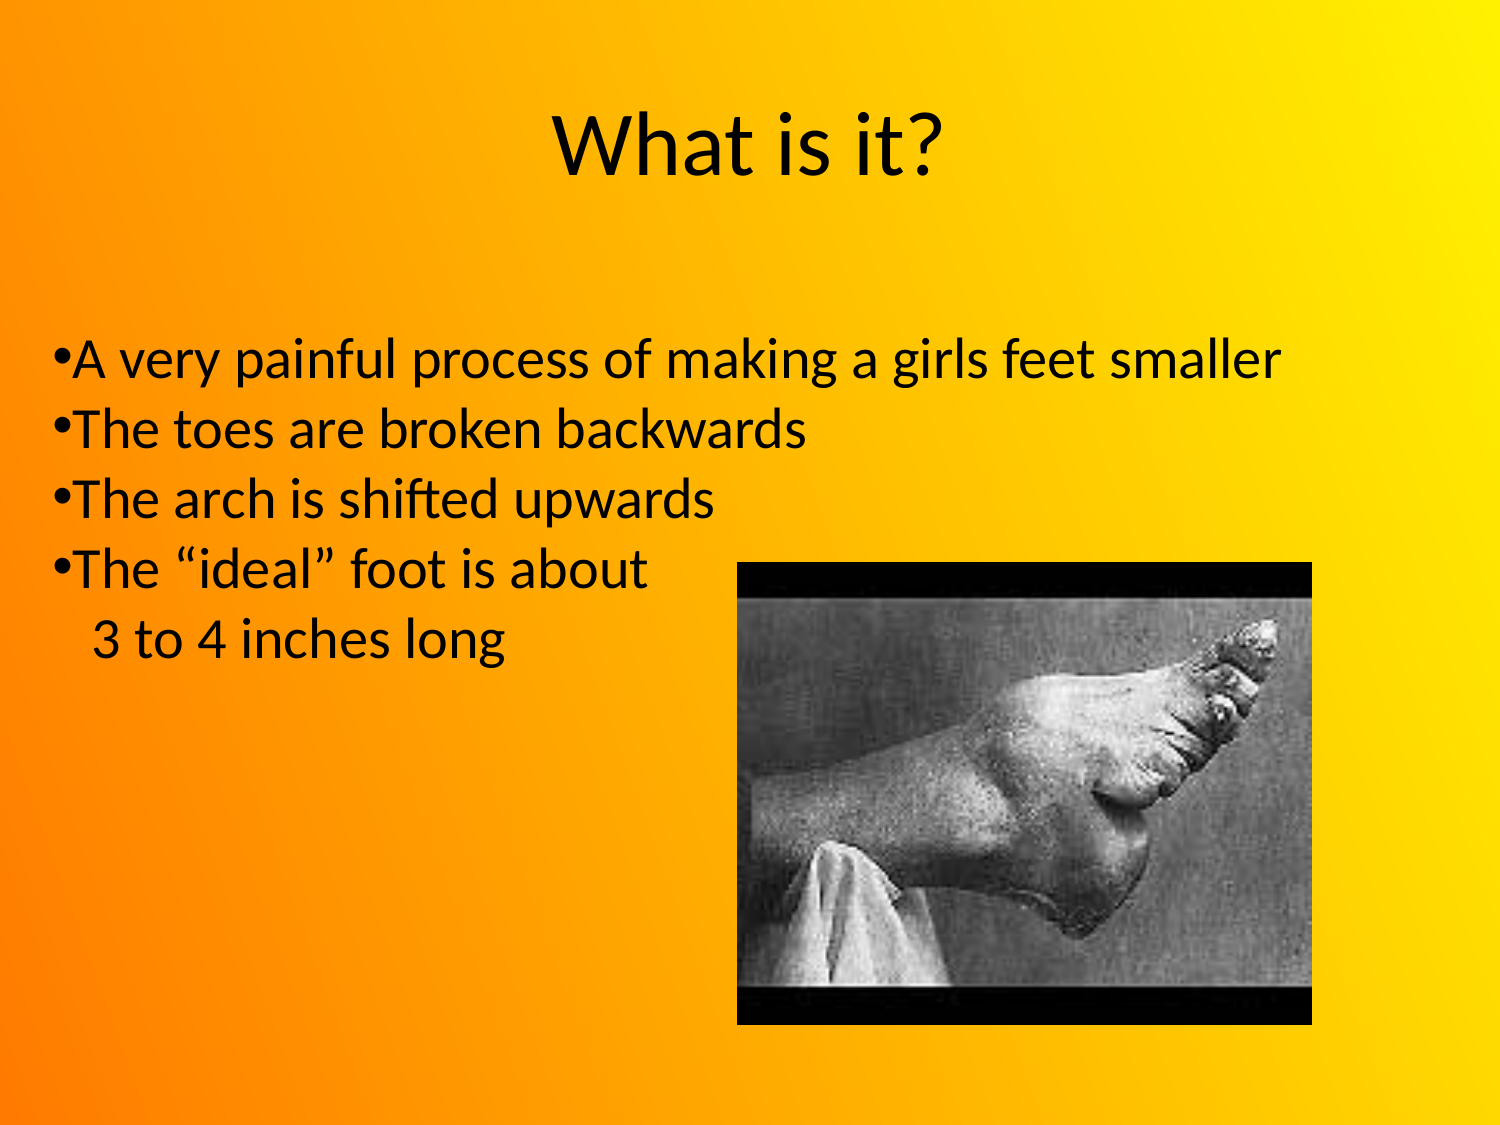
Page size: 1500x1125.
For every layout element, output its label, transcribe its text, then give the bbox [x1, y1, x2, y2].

list [75, 262, 1425, 1005]
title What is it? [75, 45, 1425, 233]
text_box A very painful process of making a girls feet smaller The toes are broken backwards The arch is shifted upwards The “ideal” foot is about 3 to 4 inches long [37, 312, 1400, 783]
picture [737, 562, 1312, 1026]
